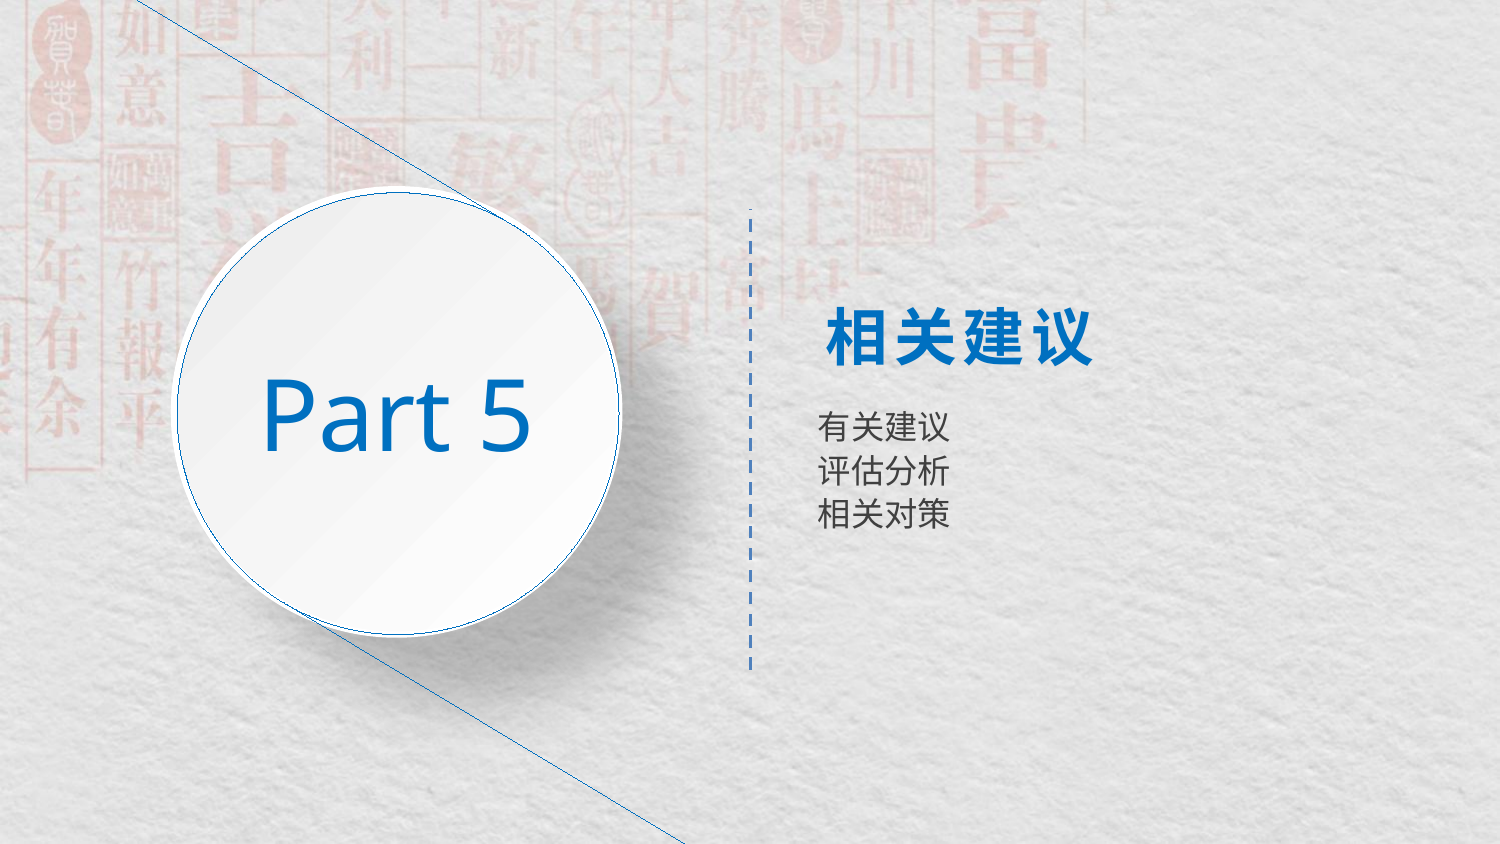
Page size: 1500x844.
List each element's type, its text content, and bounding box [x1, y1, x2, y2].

text_box [288, 222, 620, 635]
picture [0, 0, 1500, 844]
text_box 有关建议 [817, 406, 1125, 446]
text_box [177, 192, 508, 605]
text_box 评估分析 [817, 449, 1126, 490]
text_box 相关建议 [810, 290, 1110, 381]
text_box Part 5 [171, 187, 622, 637]
text_box 相关对策 [817, 493, 1126, 534]
